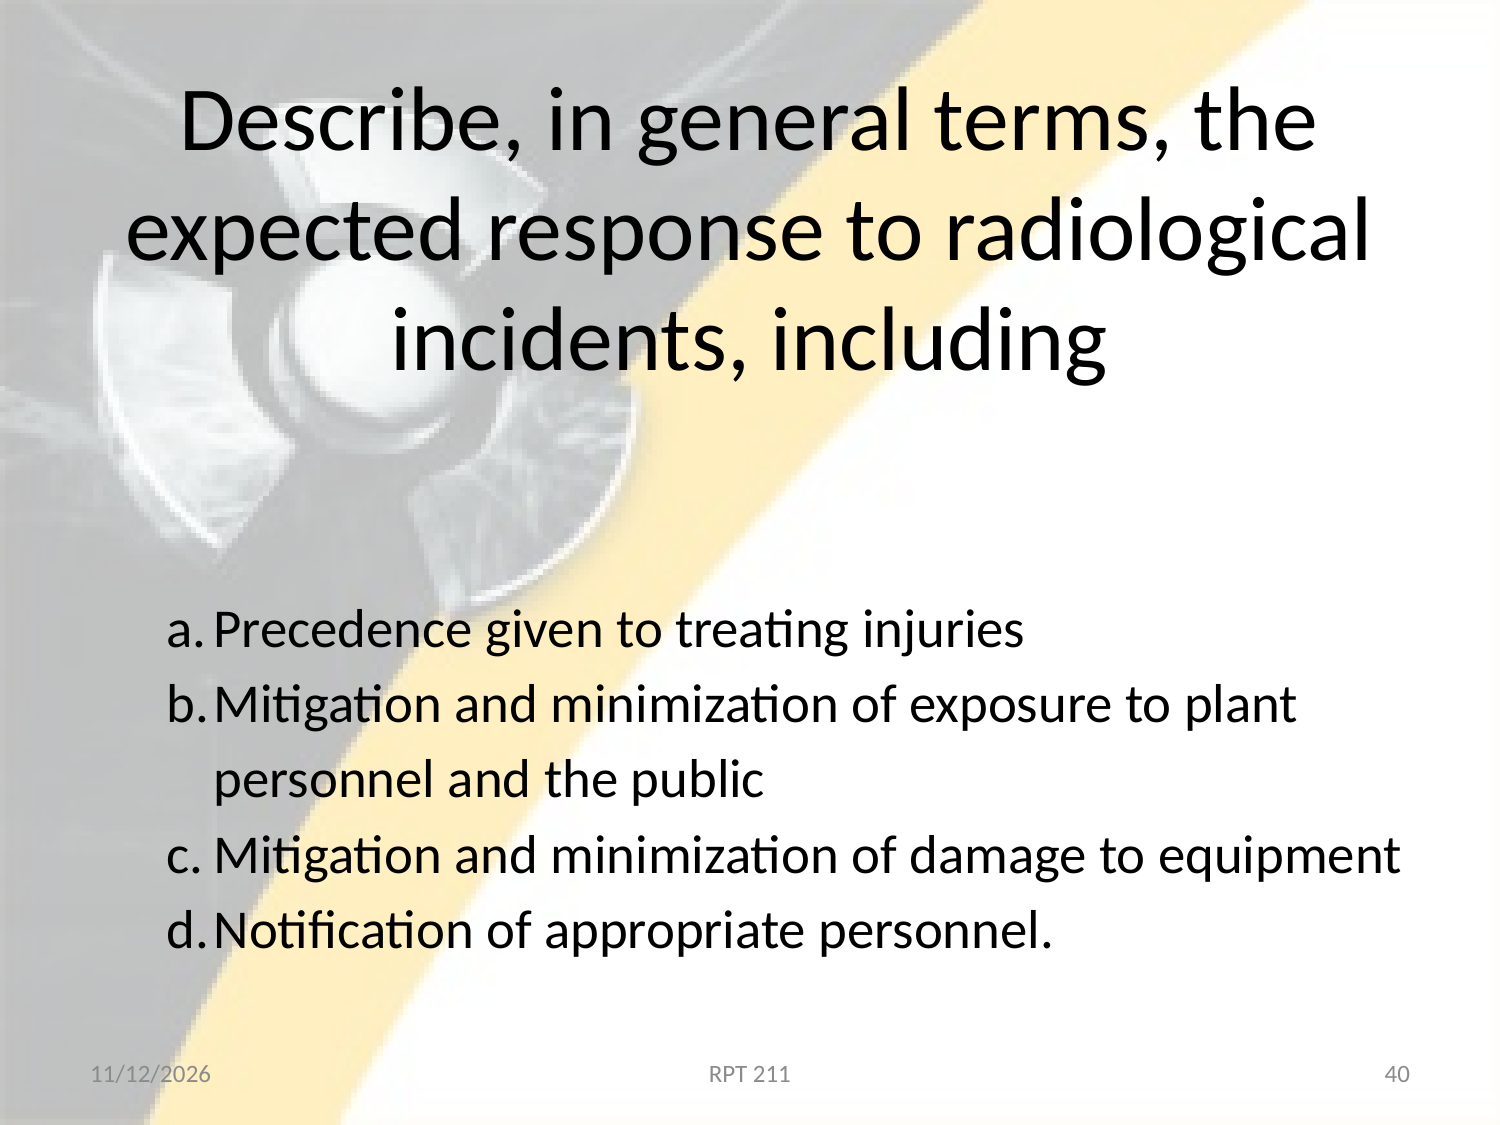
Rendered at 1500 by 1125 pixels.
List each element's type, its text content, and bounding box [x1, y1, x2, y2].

footer RPT 211 [512, 1042, 988, 1103]
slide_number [75, 1042, 425, 1103]
title Describe, in general terms, the expected response to radiological incidents, including [75, 45, 1425, 513]
slide_number 40 [1074, 1042, 1425, 1103]
list Precedence given to treating injuries Mitigation and minimization of exposure to plant personnel and the public Mitigation and minimization of damage to equipment Notification of appropriate personnel. [75, 575, 1425, 986]
